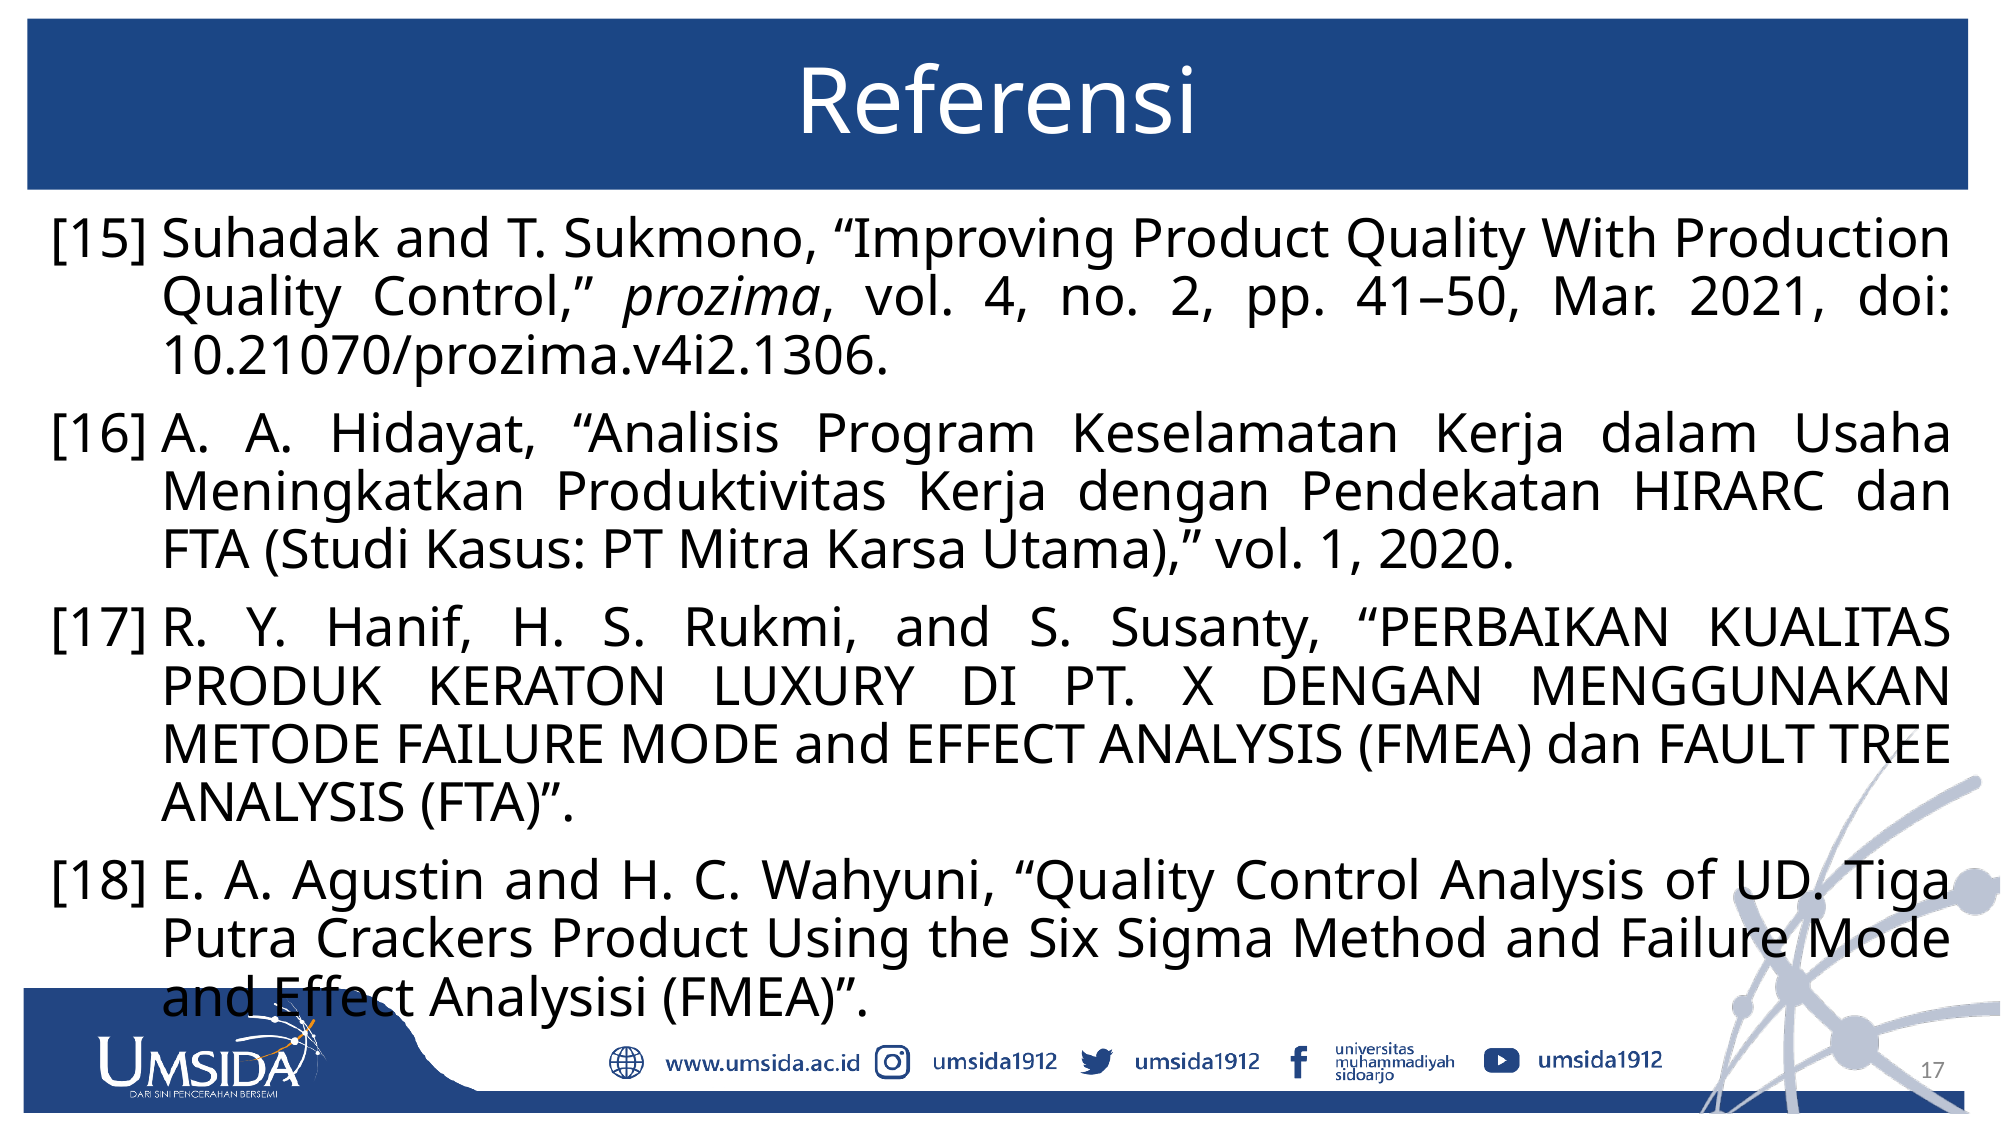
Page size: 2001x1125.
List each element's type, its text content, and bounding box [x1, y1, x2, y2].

title Referensi [27, 18, 1969, 190]
list [15] Suhadak and T. Sukmono, “Improving Product Quality With Production Quality Control,” prozima, vol. 4, no. 2, pp. 41–50, Mar. 2021, doi: 10.21070/prozima.v4i2.1306. [16] A. A. Hidayat, “Analisis Program Keselamatan Kerja dalam Usaha Meningkatkan Produktivitas Kerja dengan Pendekatan HIRARC dan FTA (Studi Kasus: PT Mitra Karsa Utama),” vol. 1, 2020. [17] R. Y. Hanif, H. S. Rukmi, and S. Susanty, “PERBAIKAN KUALITAS PRODUK KERATON LUXURY DI PT. X DENGAN MENGGUNAKAN METODE FAILURE MODE and EFFECT ANALYSIS (FMEA) dan FAULT TREE ANALYSIS (FTA)”. [18] E. A. Agustin and H. C. Wahyuni, “Quality Control Analysis of UD. Tiga Putra Crackers Product Using the Six Sigma Method and Failure Mode and Effect Analysisi (FMEA)”. [27, 203, 1969, 1039]
picture [23, 51, 2001, 1114]
